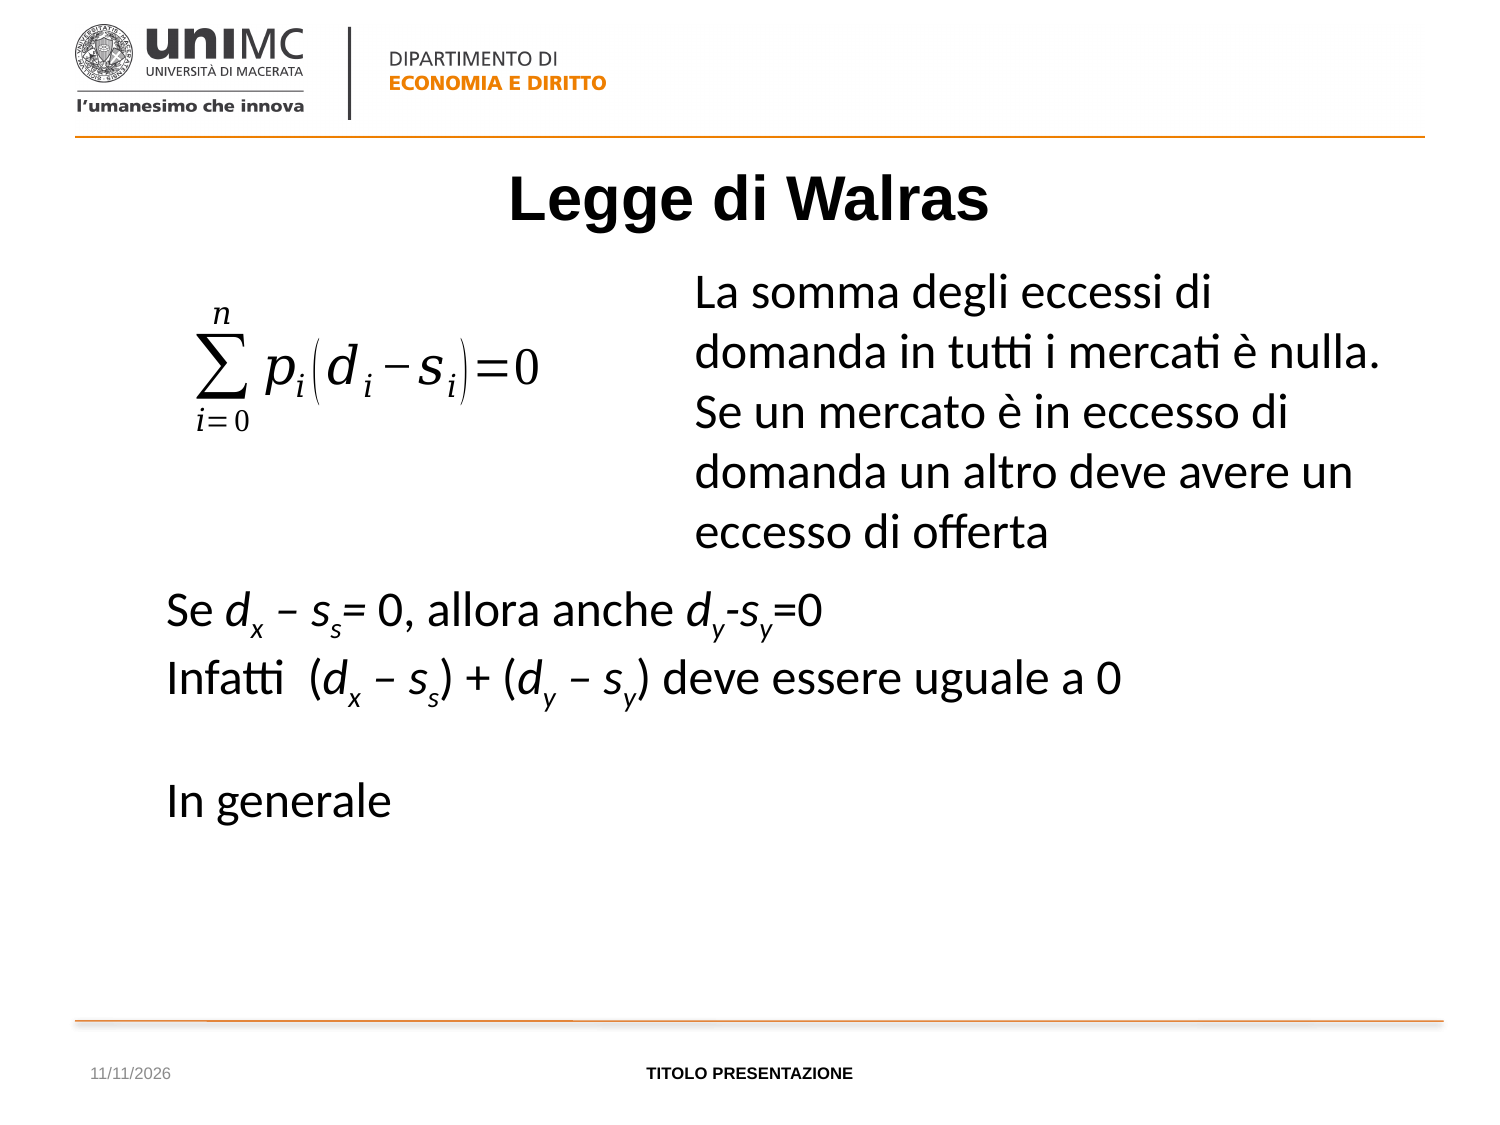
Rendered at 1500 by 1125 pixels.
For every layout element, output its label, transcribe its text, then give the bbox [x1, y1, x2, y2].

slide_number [75, 1042, 425, 1103]
text_box La somma degli eccessi di domanda in tutti i mercati è nulla. Se un mercato è in eccesso di domanda un altro deve avere un eccesso di offerta [679, 250, 1425, 566]
picture [75, 24, 1425, 138]
title Legge di Walras [75, 149, 1425, 241]
text_box Se dx – ss= 0, allora anche dy-sy=0 Infatti (dx – ss) + (dy – sy) deve essere uguale a 0 [151, 568, 1388, 721]
footer TITOLO PRESENTAZIONE [512, 1042, 988, 1103]
